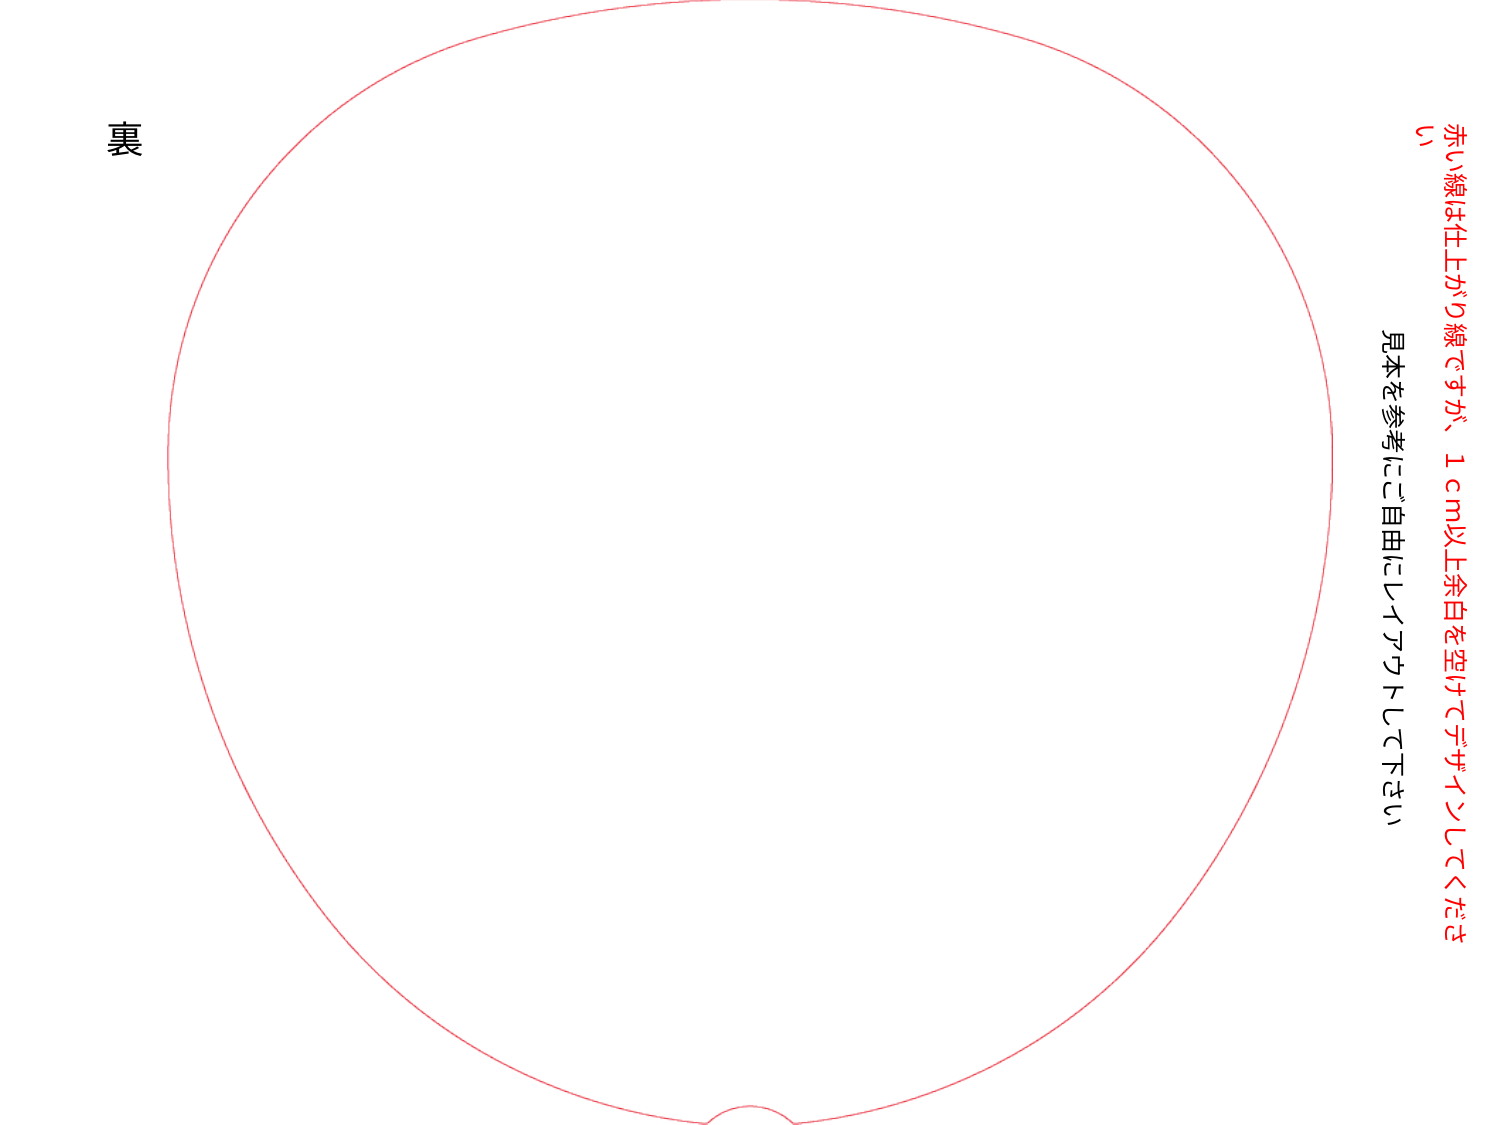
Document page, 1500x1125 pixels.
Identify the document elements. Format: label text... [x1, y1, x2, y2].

text_box 赤い線は仕上がり線ですが、１ｃｍ以上余白を空けてデザインしてください [1418, 108, 1480, 983]
text_box 裏 [92, 108, 160, 169]
text_box 見本を参考にご自由にレイアウトして下さい [1356, 314, 1418, 1125]
picture [167, 0, 1333, 1125]
